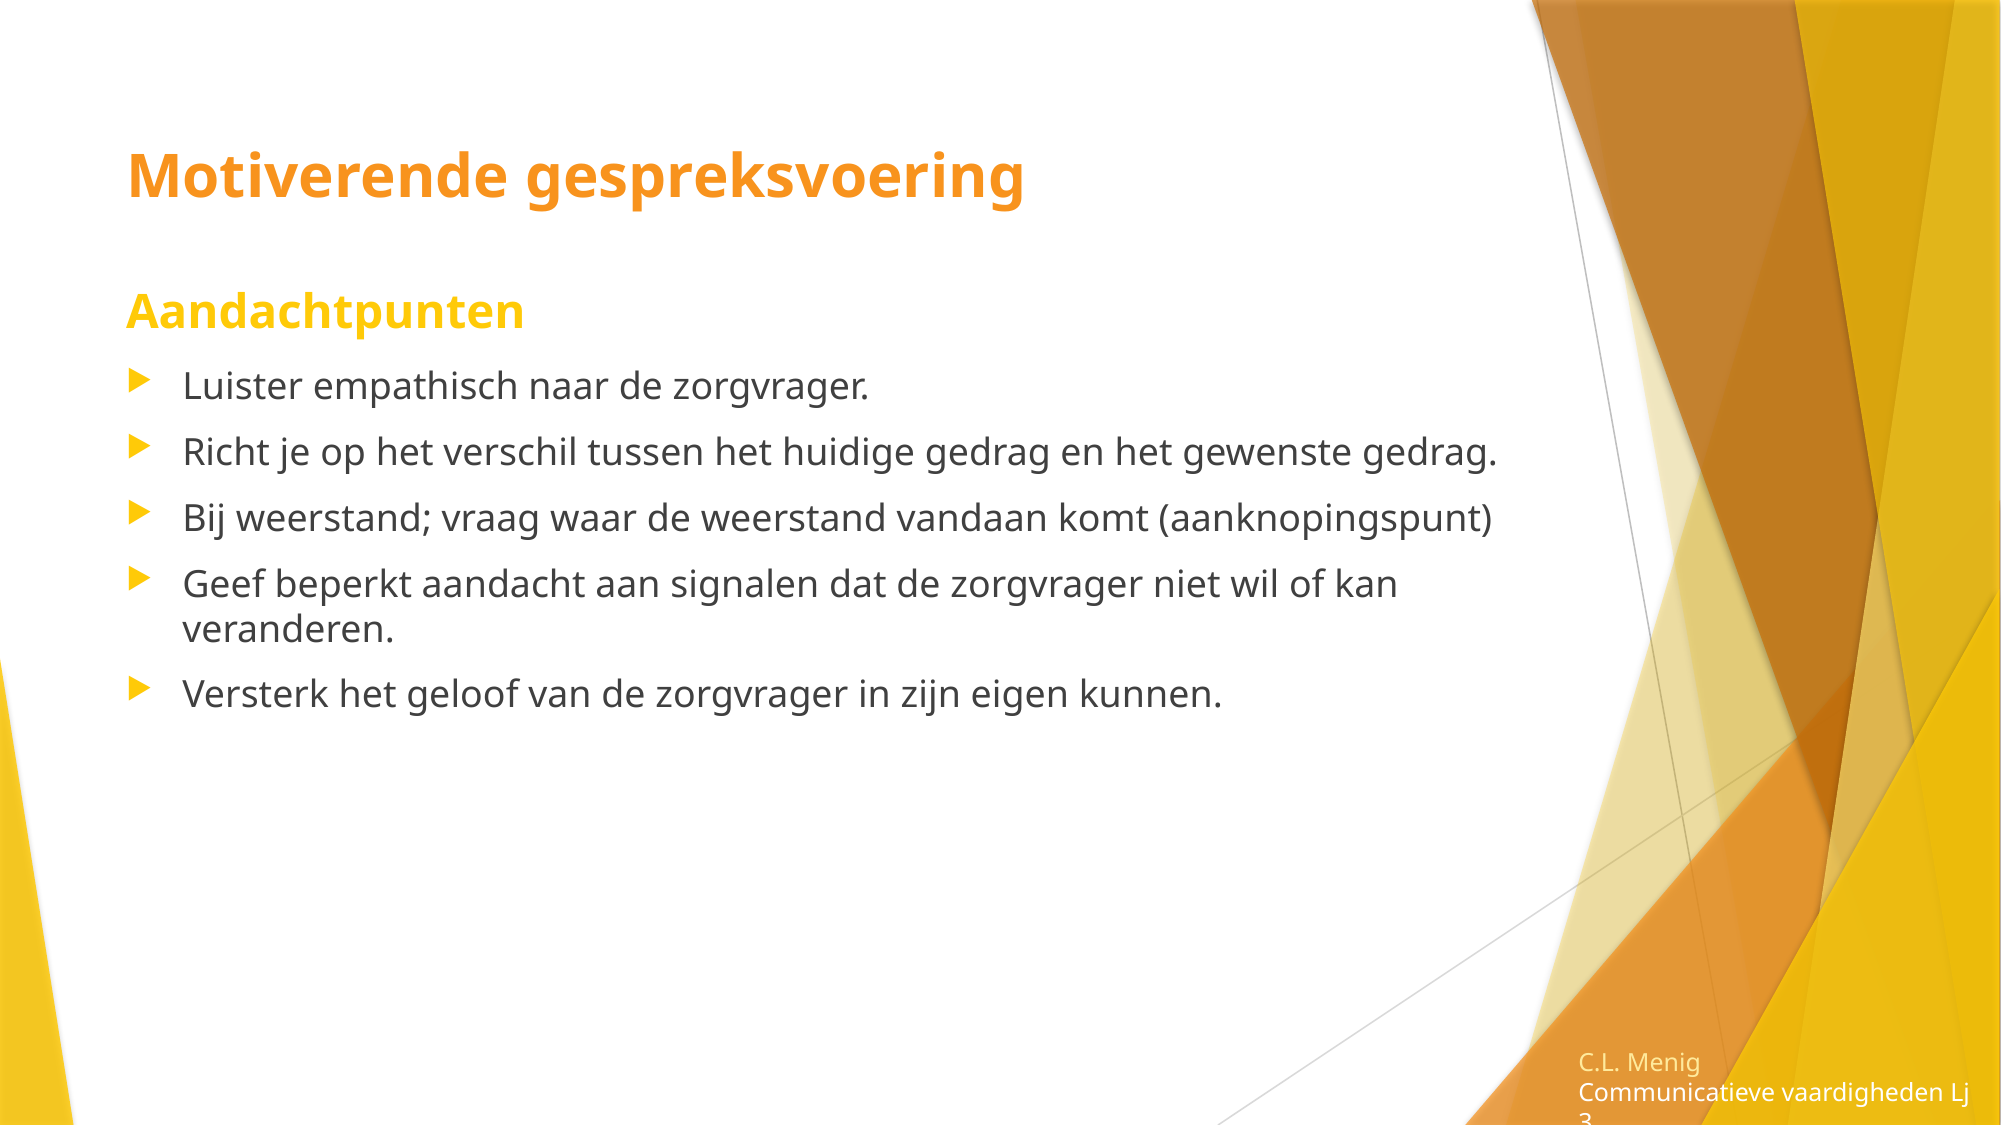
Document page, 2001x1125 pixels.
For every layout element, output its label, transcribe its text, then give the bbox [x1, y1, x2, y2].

text_box C.L. Menig Communicatieve vaardigheden Lj 3 [1563, 1038, 2000, 1125]
list Luister empathisch naar de zorgvrager. Richt je op het verschil tussen het huidige gedrag en het gewenste gedrag. Bij weerstand; vraag waar de weerstand vandaan komt (aanknopingspunt) Geef beperkt aandacht aan signalen dat de zorgvrager niet wil of kan veranderen. Versterk het geloof van de zorgvrager in zijn eigen kunnen. [111, 354, 1522, 992]
text_box Motiverende gespreksvoering Aandachtpunten [111, 129, 1522, 347]
